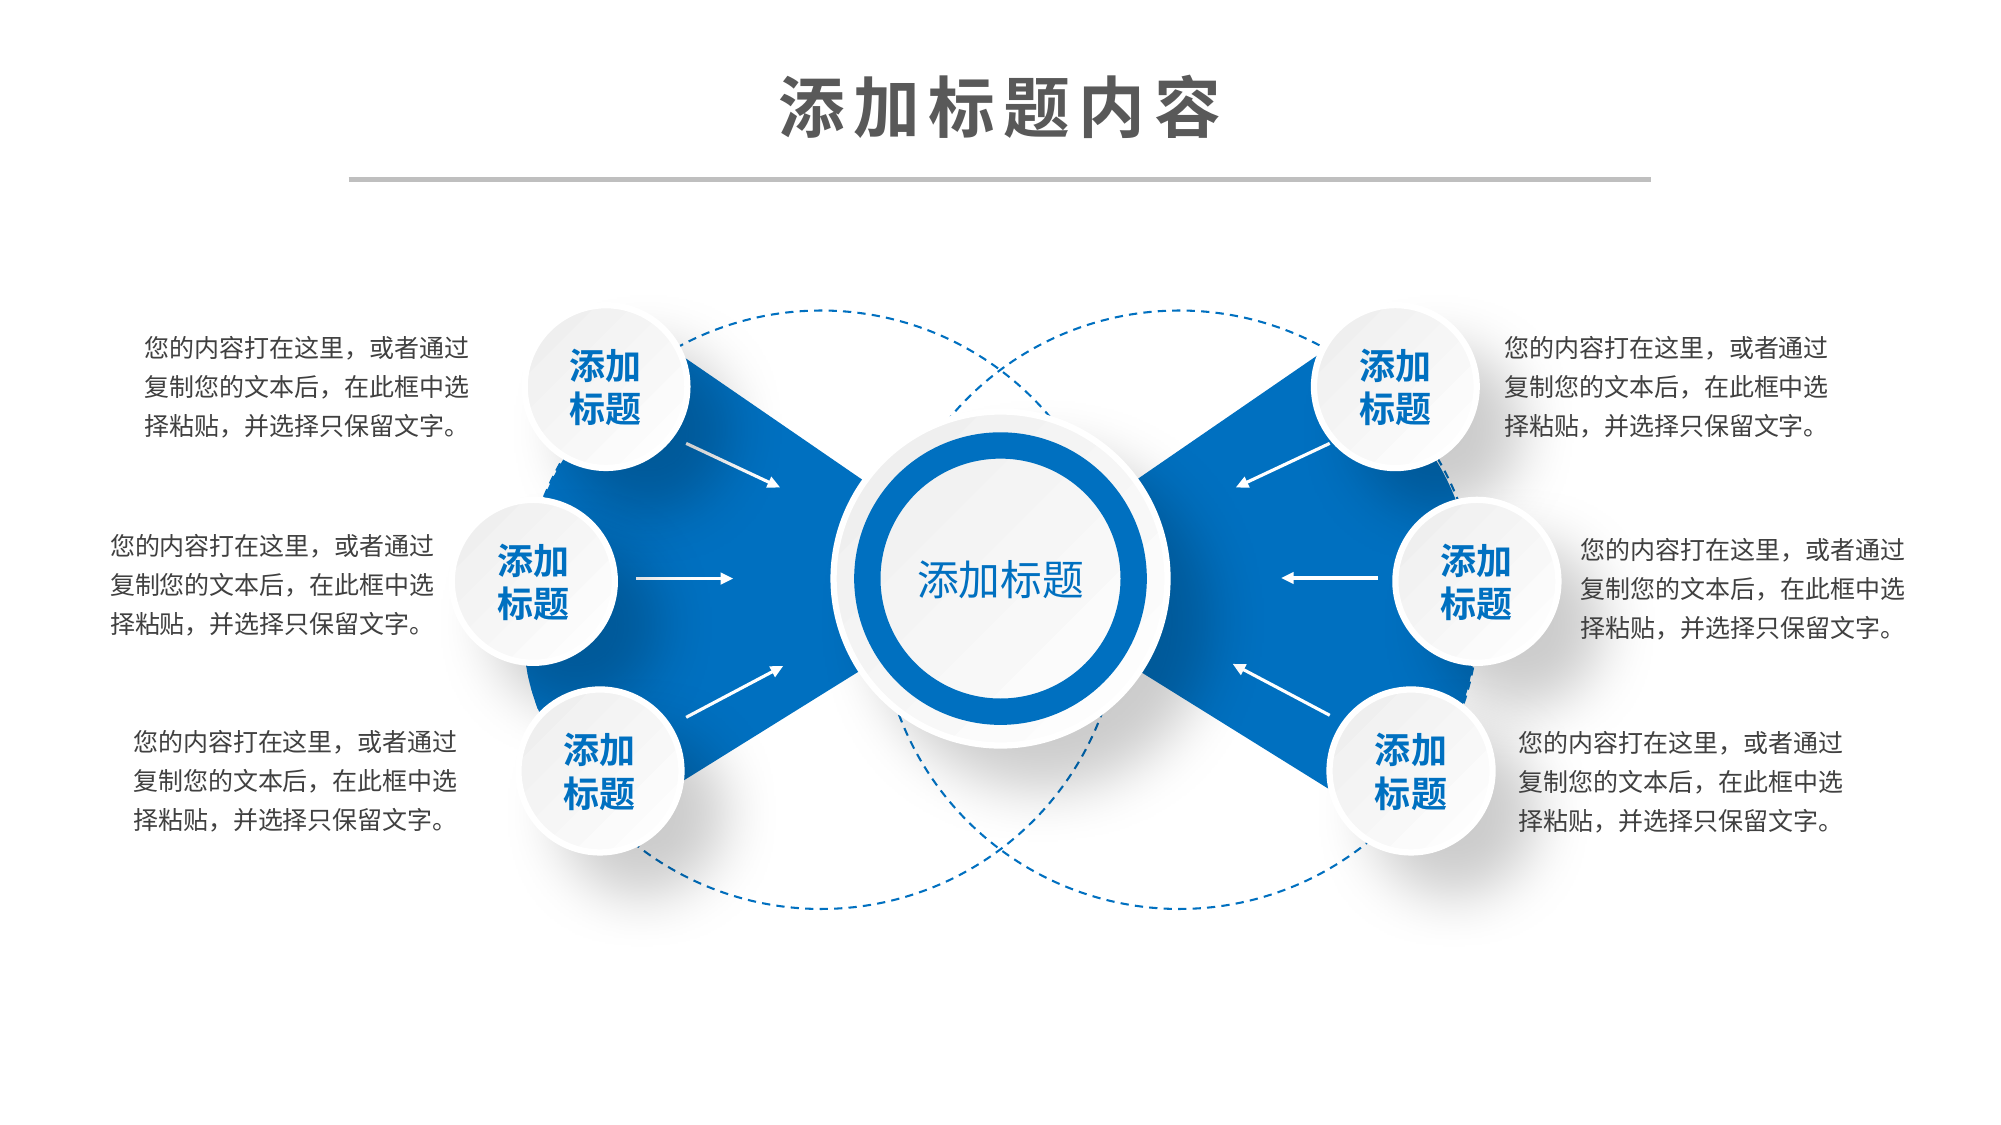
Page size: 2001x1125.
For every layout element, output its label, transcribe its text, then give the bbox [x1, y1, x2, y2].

text_box 您的内容打在这里，或者通过复制您的文本后，在此框中选择粘贴，并选择只保留文字。 [1503, 711, 1870, 844]
text_box 您的内容打在这里，或者通过复制您的文本后，在此框中选择粘贴，并选择只保留文字。 [129, 316, 496, 448]
text_box 添加 标题 [517, 688, 683, 854]
text_box 添加 标题 [1312, 304, 1478, 470]
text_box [686, 666, 784, 718]
text_box 您的内容打在这里，或者通过复制您的文本后，在此框中选择粘贴，并选择只保留文字。 [1565, 518, 1934, 650]
text_box 您的内容打在这里，或者通过复制您的文本后，在此框中选择粘贴，并选择只保留文字。 [1489, 316, 1856, 448]
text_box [1232, 663, 1330, 716]
text_box [661, 310, 1000, 909]
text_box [1235, 443, 1330, 488]
text_box 添加 标题 [1328, 688, 1494, 854]
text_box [833, 411, 1168, 746]
text_box [543, 478, 563, 504]
text_box 添加 标题 [523, 304, 689, 469]
text_box 添加 标题 [463, 498, 616, 664]
text_box 您的内容打在这里，或者通过复制您的文本后，在此框中选择粘贴，并选择只保留文字。 [118, 710, 485, 843]
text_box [686, 443, 780, 488]
text_box 您的内容打在这里，或者通过复制您的文本后，在此框中选择粘贴，并选择只保留文字。 [95, 514, 463, 646]
text_box 添加 标题 [1394, 498, 1560, 664]
text_box [938, 310, 1430, 909]
